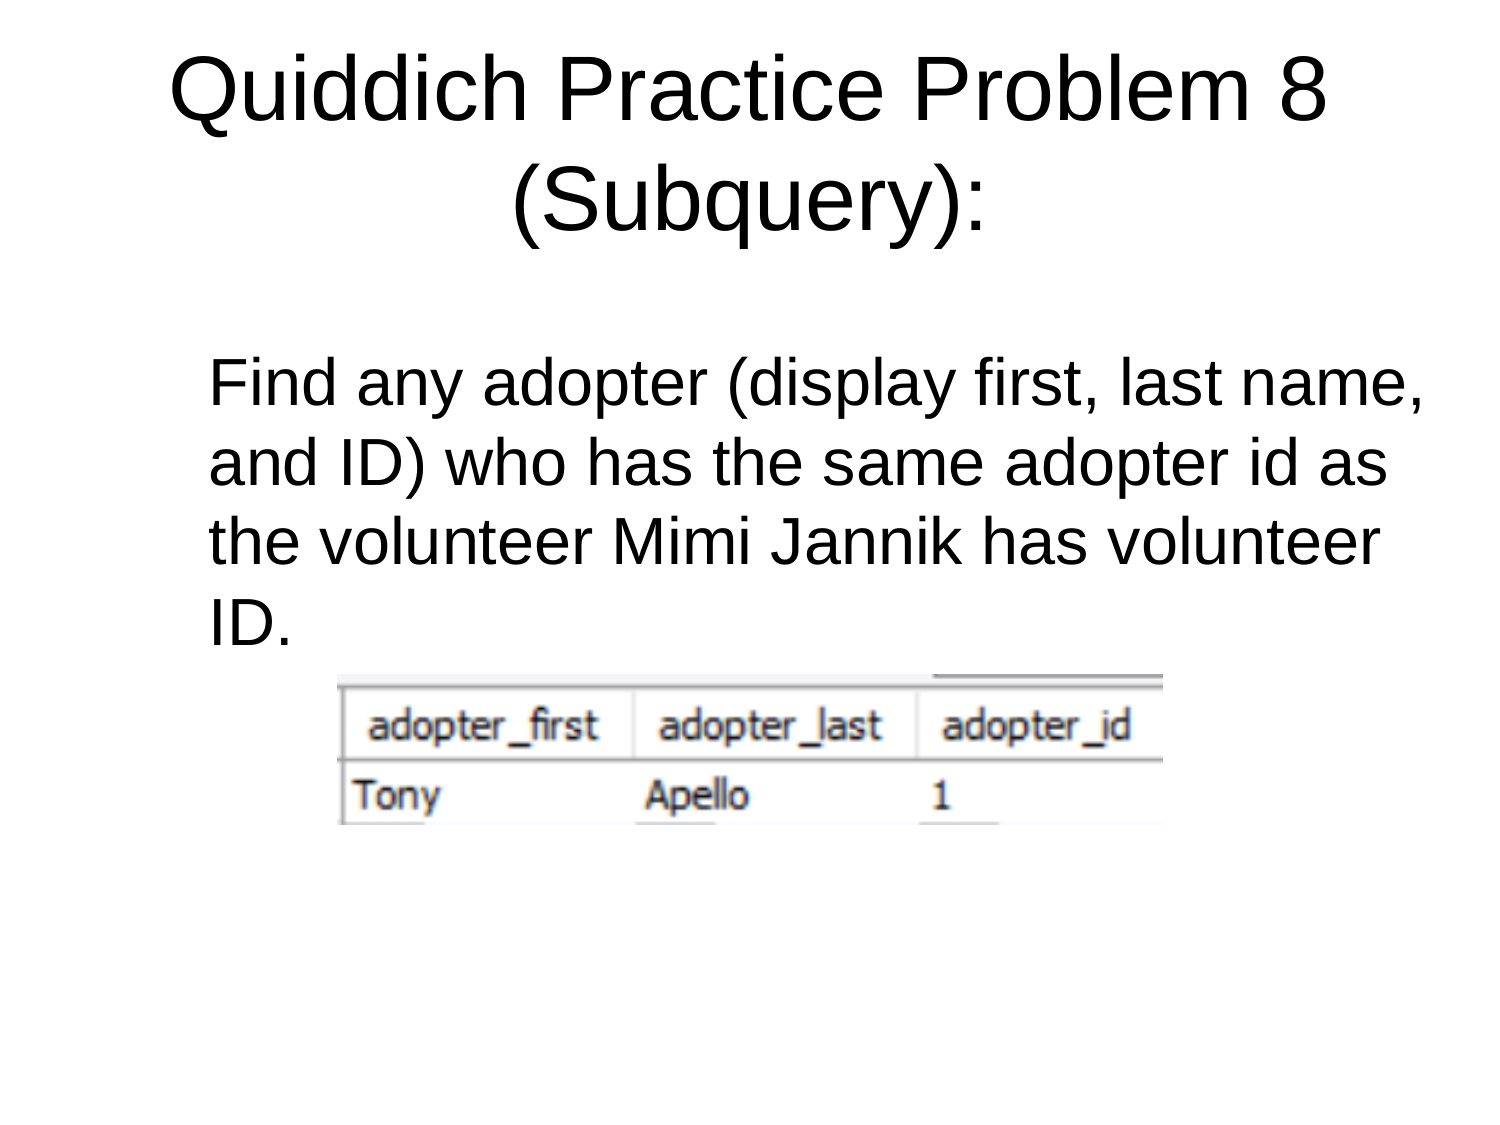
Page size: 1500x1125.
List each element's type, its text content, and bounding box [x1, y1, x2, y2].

title Quiddich Practice Problem 8 (Subquery): [75, 45, 1425, 233]
picture [337, 674, 1163, 826]
list Find any adopter (display first, last name, and ID) who has the same adopter id as the volunteer Mimi Jannik has volunteer ID. [193, 331, 1469, 525]
